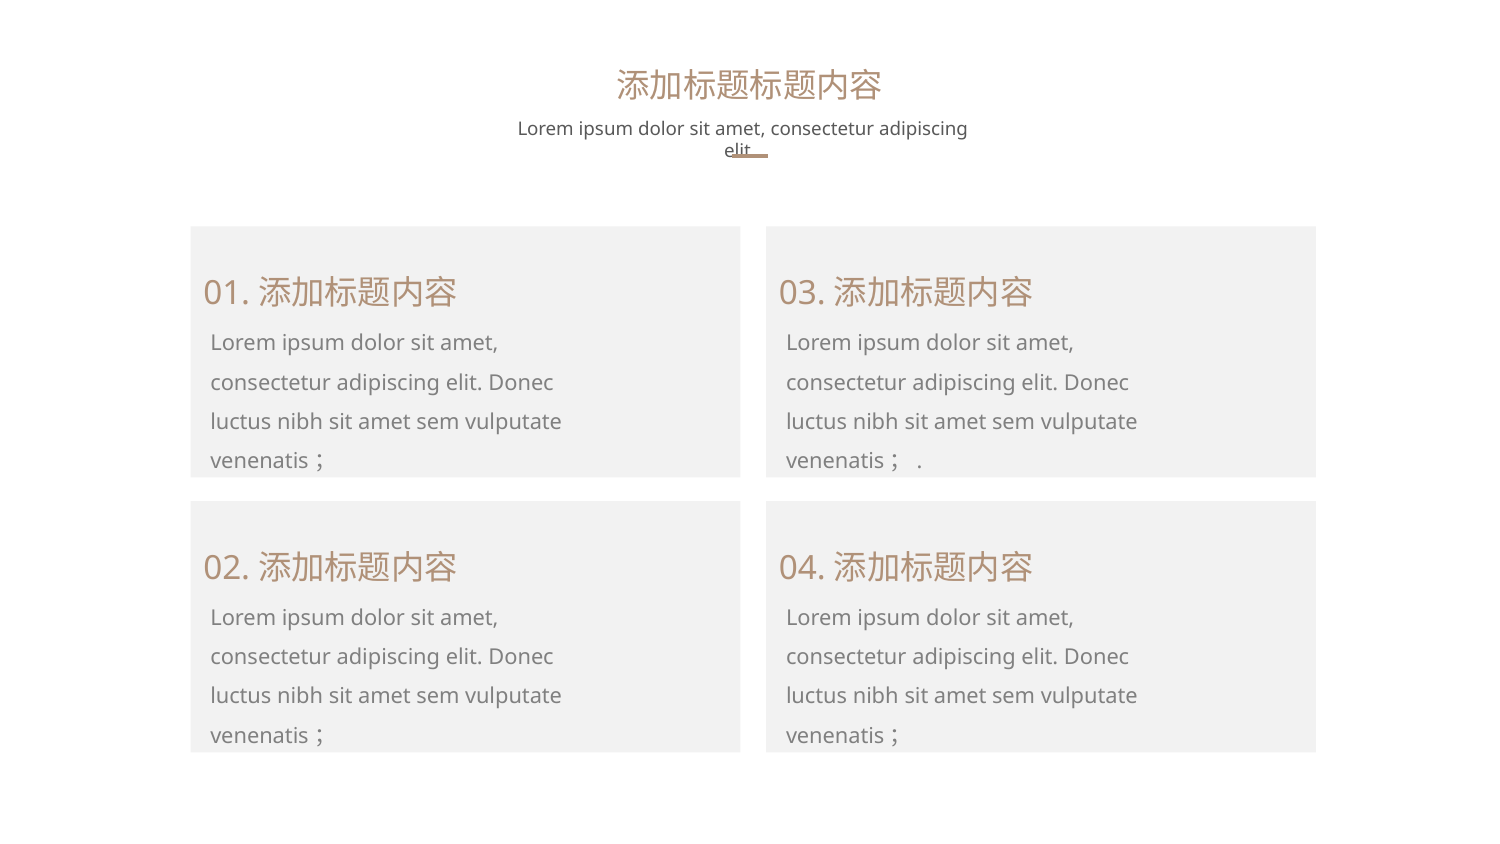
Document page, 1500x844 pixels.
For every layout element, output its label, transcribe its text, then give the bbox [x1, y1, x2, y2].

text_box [190, 226, 741, 478]
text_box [766, 226, 1316, 478]
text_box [190, 501, 741, 753]
text_box 添加标题标题内容 [602, 56, 898, 109]
text_box Lorem ipsum dolor sit amet, consectetur adipiscing elit. [501, 109, 999, 169]
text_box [766, 501, 1316, 753]
